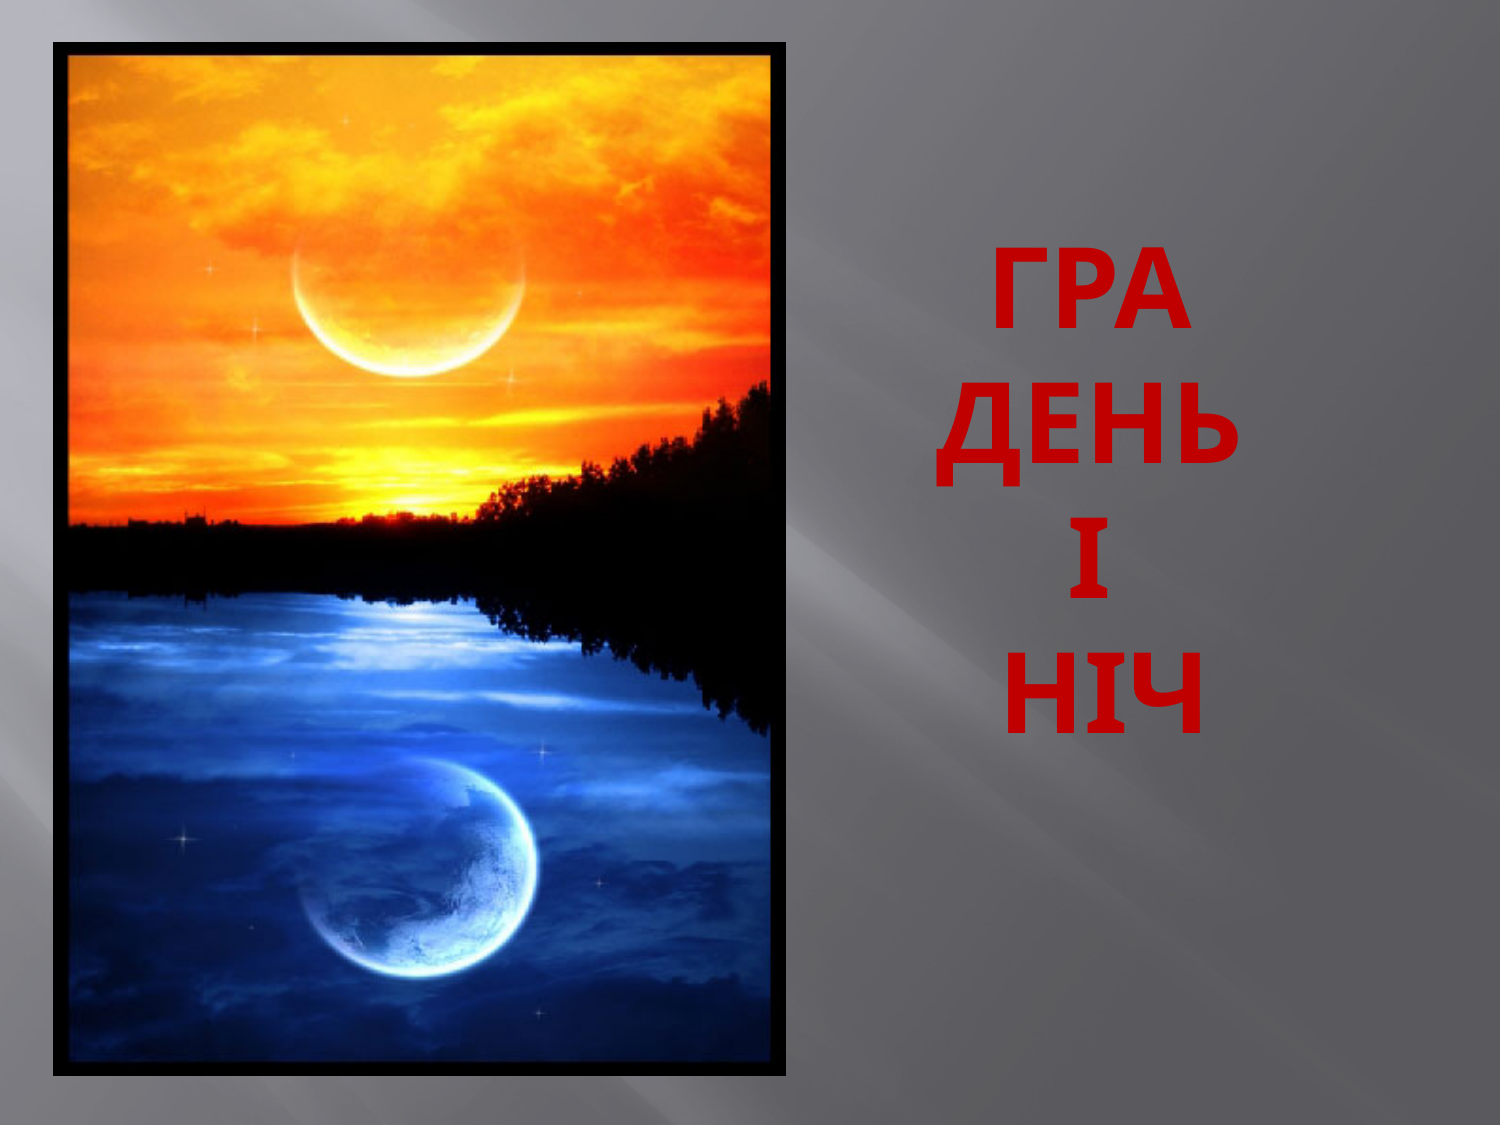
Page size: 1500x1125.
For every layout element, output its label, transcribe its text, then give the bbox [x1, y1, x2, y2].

picture [52, 42, 786, 1077]
text_box Гра День і ніч [828, 208, 1436, 763]
